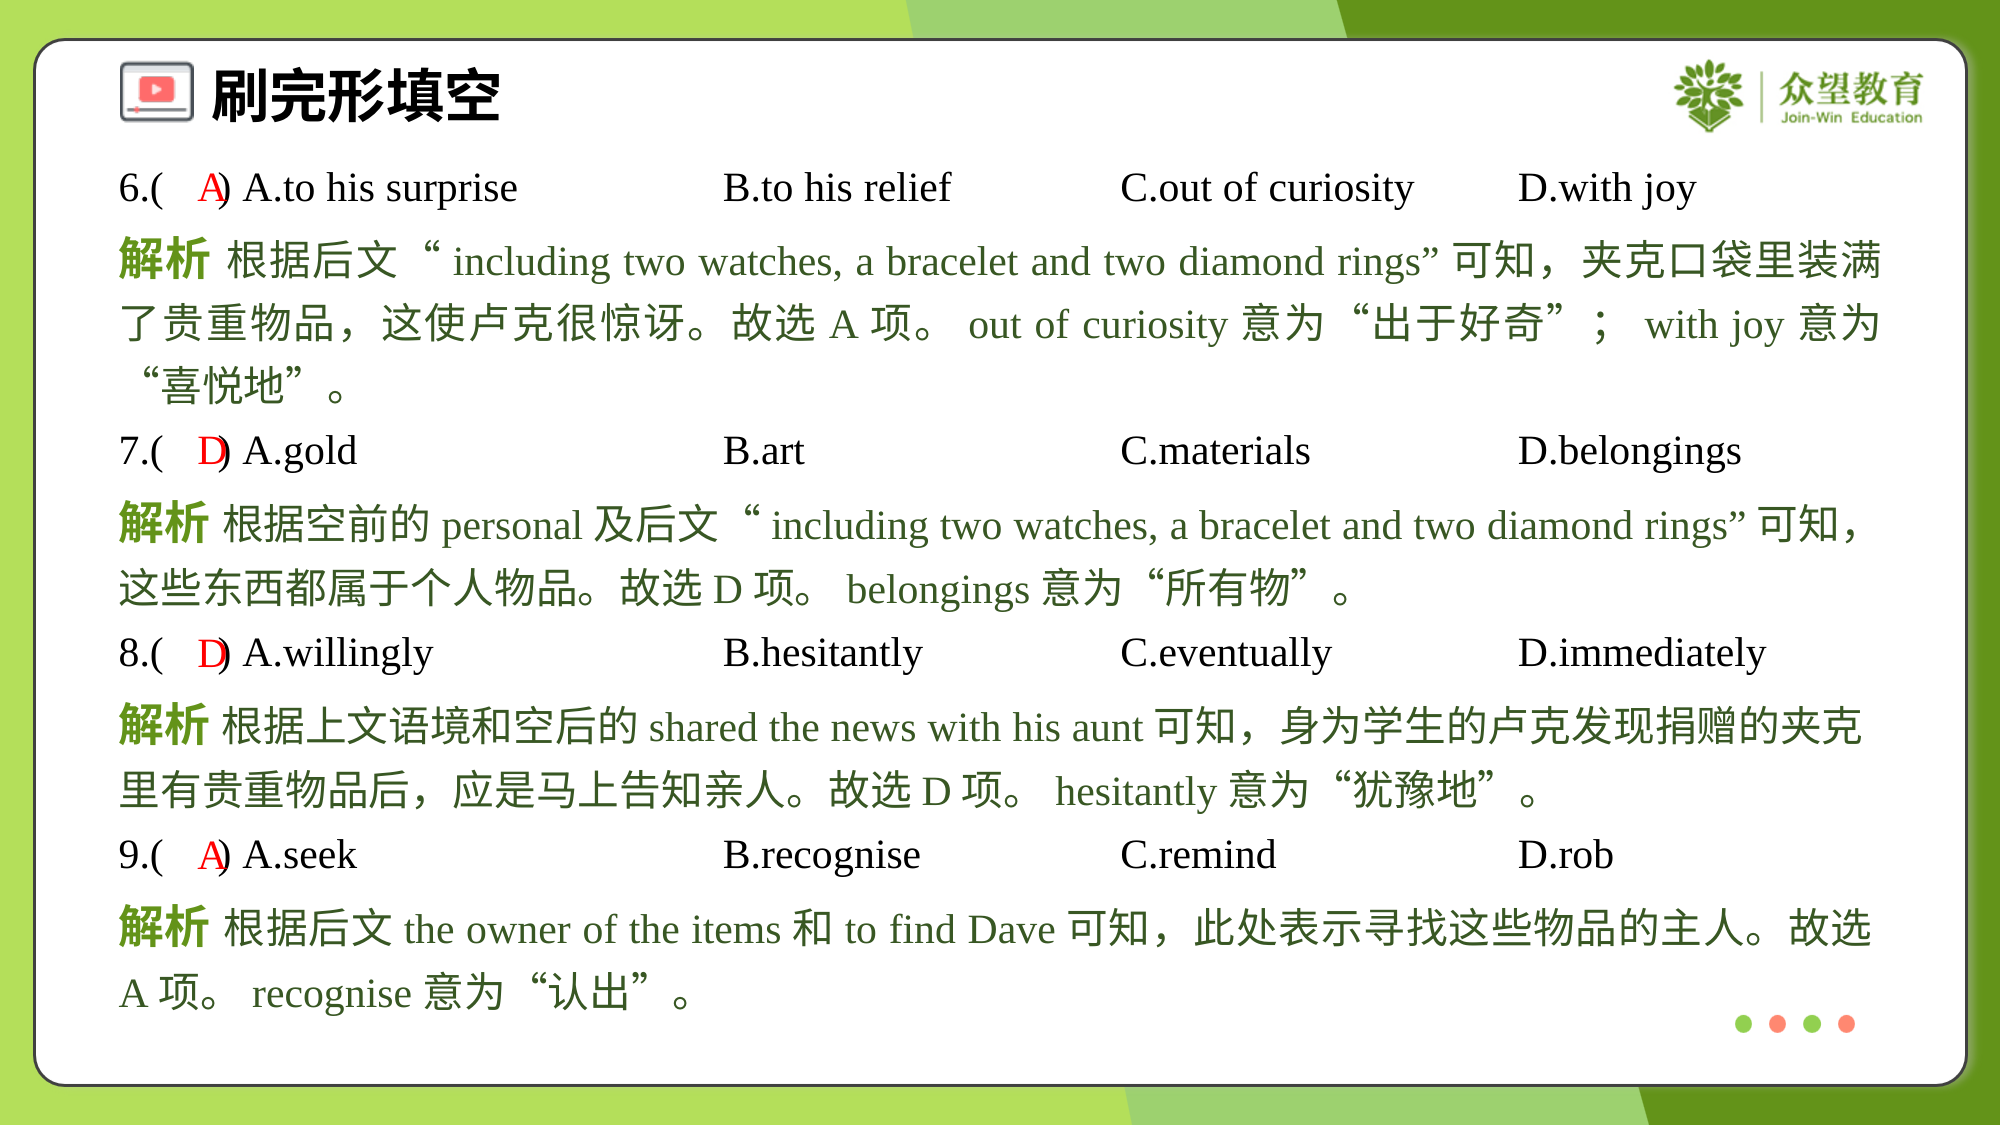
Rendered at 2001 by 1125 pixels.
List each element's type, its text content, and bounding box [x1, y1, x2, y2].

text_box 6.( ) A.to his surprise B.to his relief C.out of curiosity D.with joy [233, 146, 1883, 204]
text_box D [192, 612, 233, 671]
picture [0, 0, 2000, 1125]
text_box 8.( ) A.willingly B.hesitantly C.eventually D.immediately [118, 612, 192, 670]
text_box A [192, 146, 233, 205]
text_box 9.( ) A.seek B.recognise C.remind D.rob [233, 814, 1883, 872]
text_box 7.( ) A.gold B.art C.materials D.belongings [233, 410, 1883, 468]
text_box 解析 根据后文“including two watches, a bracelet and two diamond rings”可知，夹克口袋里装满了贵重物品，这使卢克很惊讶。故选A项。out of curiosity意为“出于好奇”；with joy意为“喜悦地”。 [118, 215, 1883, 405]
text_box 解析 根据空前的personal及后文“including two watches, a bracelet and two diamond rings”可知，这些东西都属于个人物品。故选D项。belongings意为“所有物”。 [118, 480, 1883, 607]
text_box 解析 根据后文the owner of the items和to find Dave可知，此处表示寻找这些物品的主人。故选A项。recognise意为“认出”。 [118, 884, 1883, 1011]
text_box 6.( ) A.to his surprise B.to his relief C.out of curiosity D.with joy [118, 146, 192, 204]
text_box 9.( ) A.seek B.recognise C.remind D.rob [118, 814, 192, 872]
text_box D [192, 410, 233, 469]
text_box 解析 根据上文语境和空后的shared the news with his aunt可知，身为学生的卢克发现捐赠的夹克里有贵重物品后，应是马上告知亲人。故选D项。hesitantly意为“犹豫地”。 [118, 682, 1883, 809]
text_box 8.( ) A.willingly B.hesitantly C.eventually D.immediately [233, 612, 1883, 670]
text_box 7.( ) A.gold B.art C.materials D.belongings [118, 410, 192, 468]
text_box A [192, 814, 233, 873]
